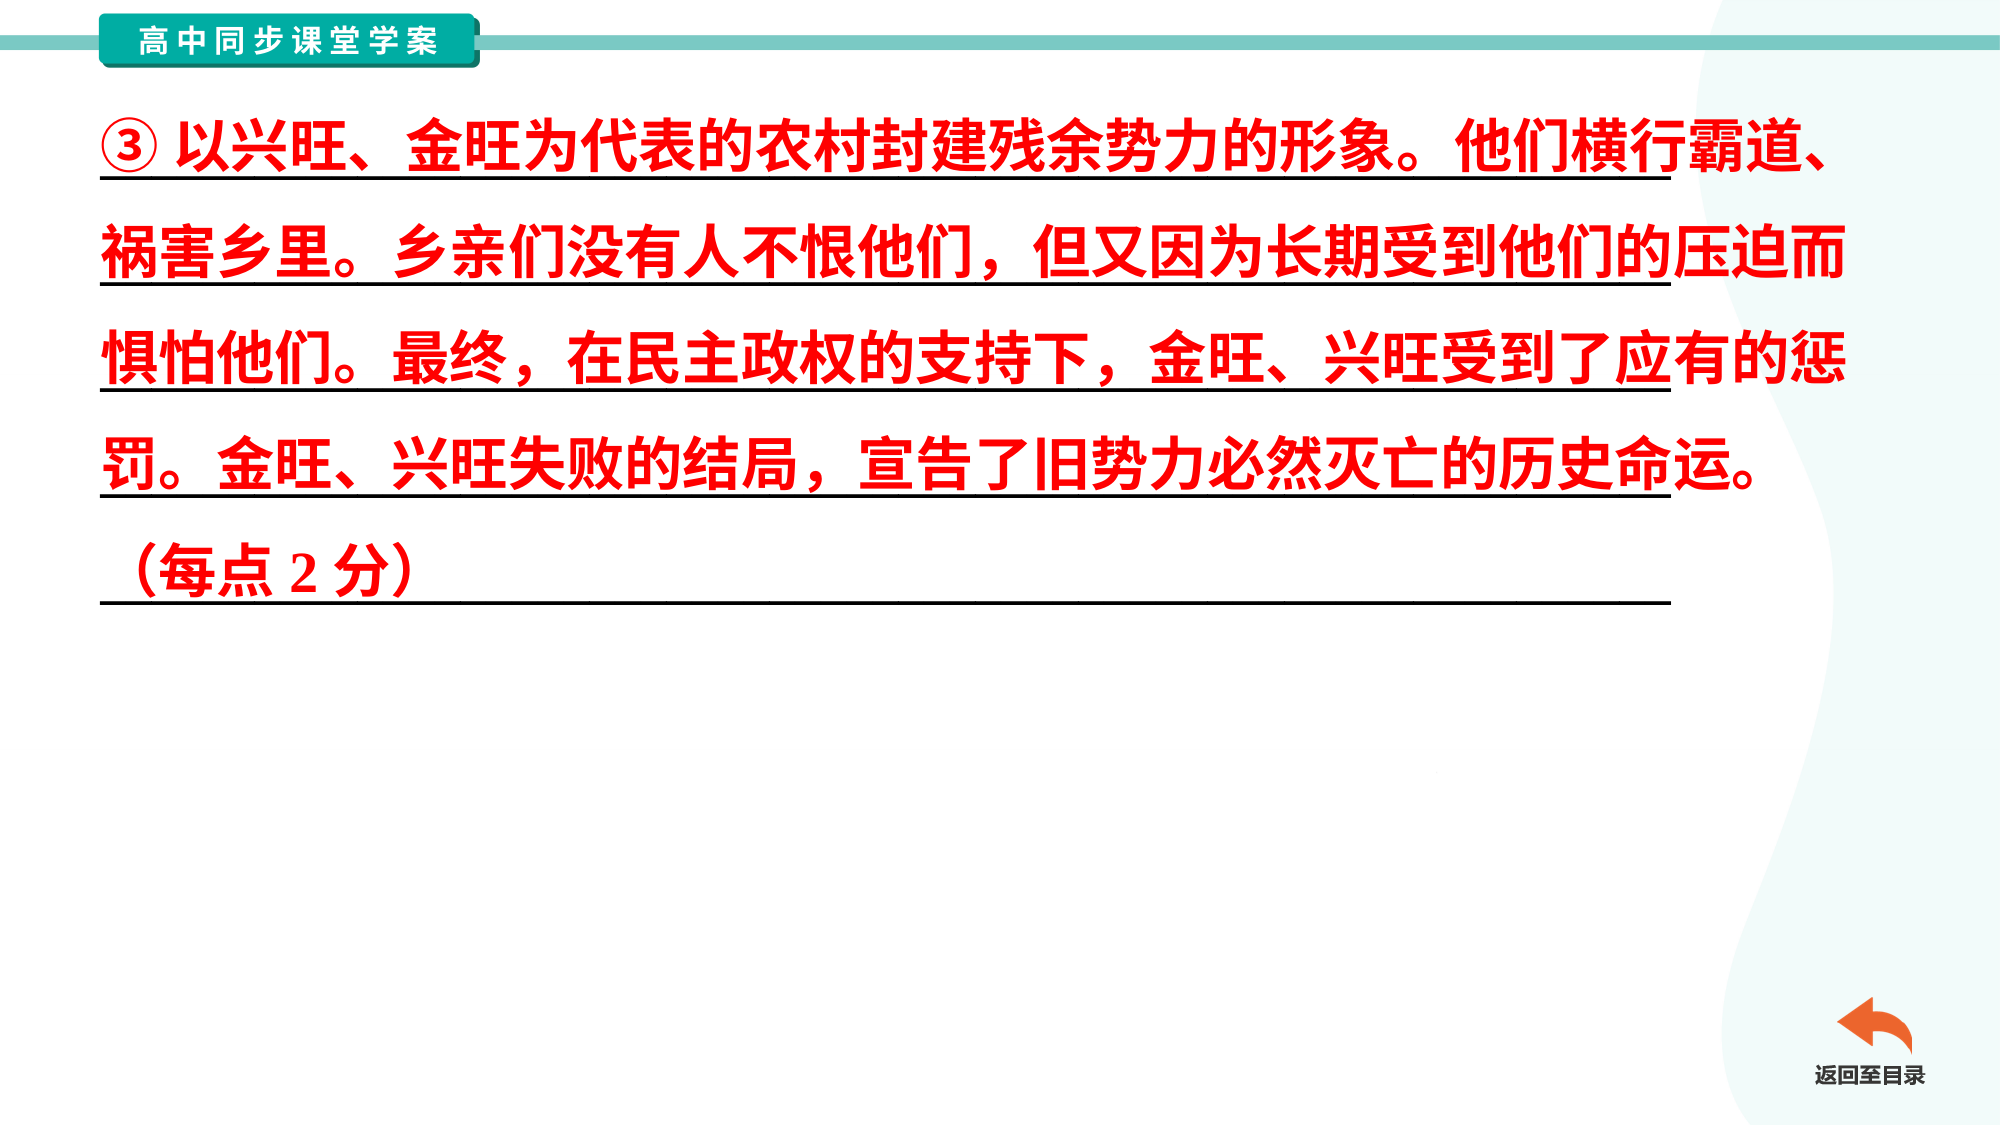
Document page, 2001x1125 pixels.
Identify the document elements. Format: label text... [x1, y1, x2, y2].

text_box _____________________________________________________________ _____________________________________________________________ _____________________________________________________________ _____________________________________________________________ _____________________________________________________________ [100, 604, 1899, 608]
text_box ③以兴旺、金旺为代表的农村封建残余势力的形象。他们横行霸道、 祸害乡里。乡亲们没有人不恨他们，但又因为长期受到他们的压迫而 惧怕他们。最终，在民主政权的支持下，金旺、兴旺受到了应有的惩 罚。金旺、兴旺失败的结局，宣告了旧势力必然灭亡的历史命运。 （每点2分） [100, 72, 1899, 604]
picture [0, 0, 2000, 1125]
